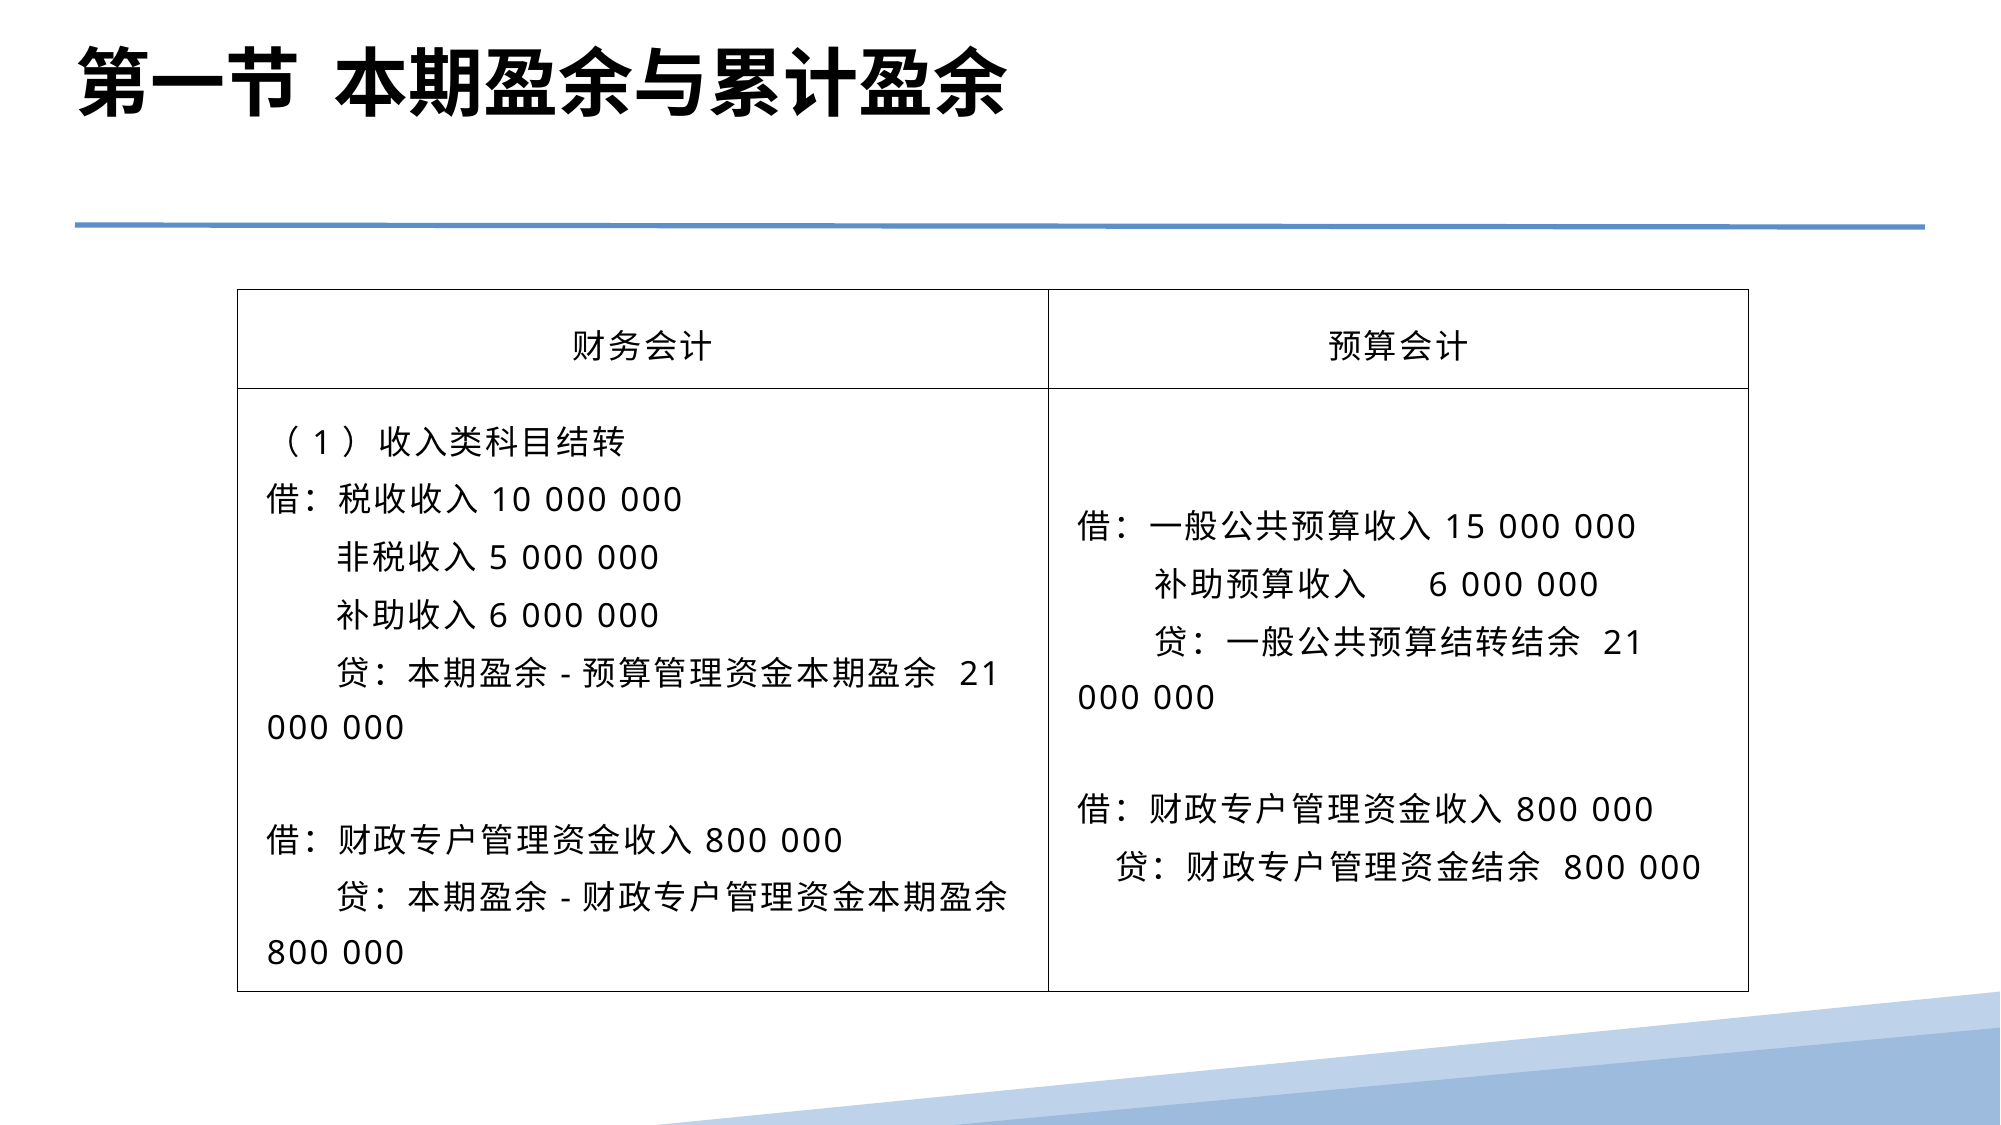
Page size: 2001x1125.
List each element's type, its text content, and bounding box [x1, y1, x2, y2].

table_cell （1）收入类科目结转 借：税收收入10 000 000 非税收入5 000 000 补助收入6 000 000 贷：本期盈余-预算管理资金本期盈余 21 000 000 借：财政专户管理资金收入800 000 贷：本期盈余-财政专户管理资金本期盈余 800 000 [238, 389, 1048, 991]
table_cell 借：一般公共预算收入15 000 000 补助预算收入 6 000 000 贷：一般公共预算结转结余 21 000 000 借：财政专户管理资金收入800 000 贷：财政专户管理资金结余 800 000 [1049, 389, 1748, 991]
table_header 财务会计 [238, 290, 1048, 388]
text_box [74, 224, 1925, 228]
text_box 第一节 本期盈余与累计盈余 [75, 24, 1925, 125]
table_header 预算会计 [1049, 290, 1748, 388]
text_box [656, 991, 2000, 1125]
